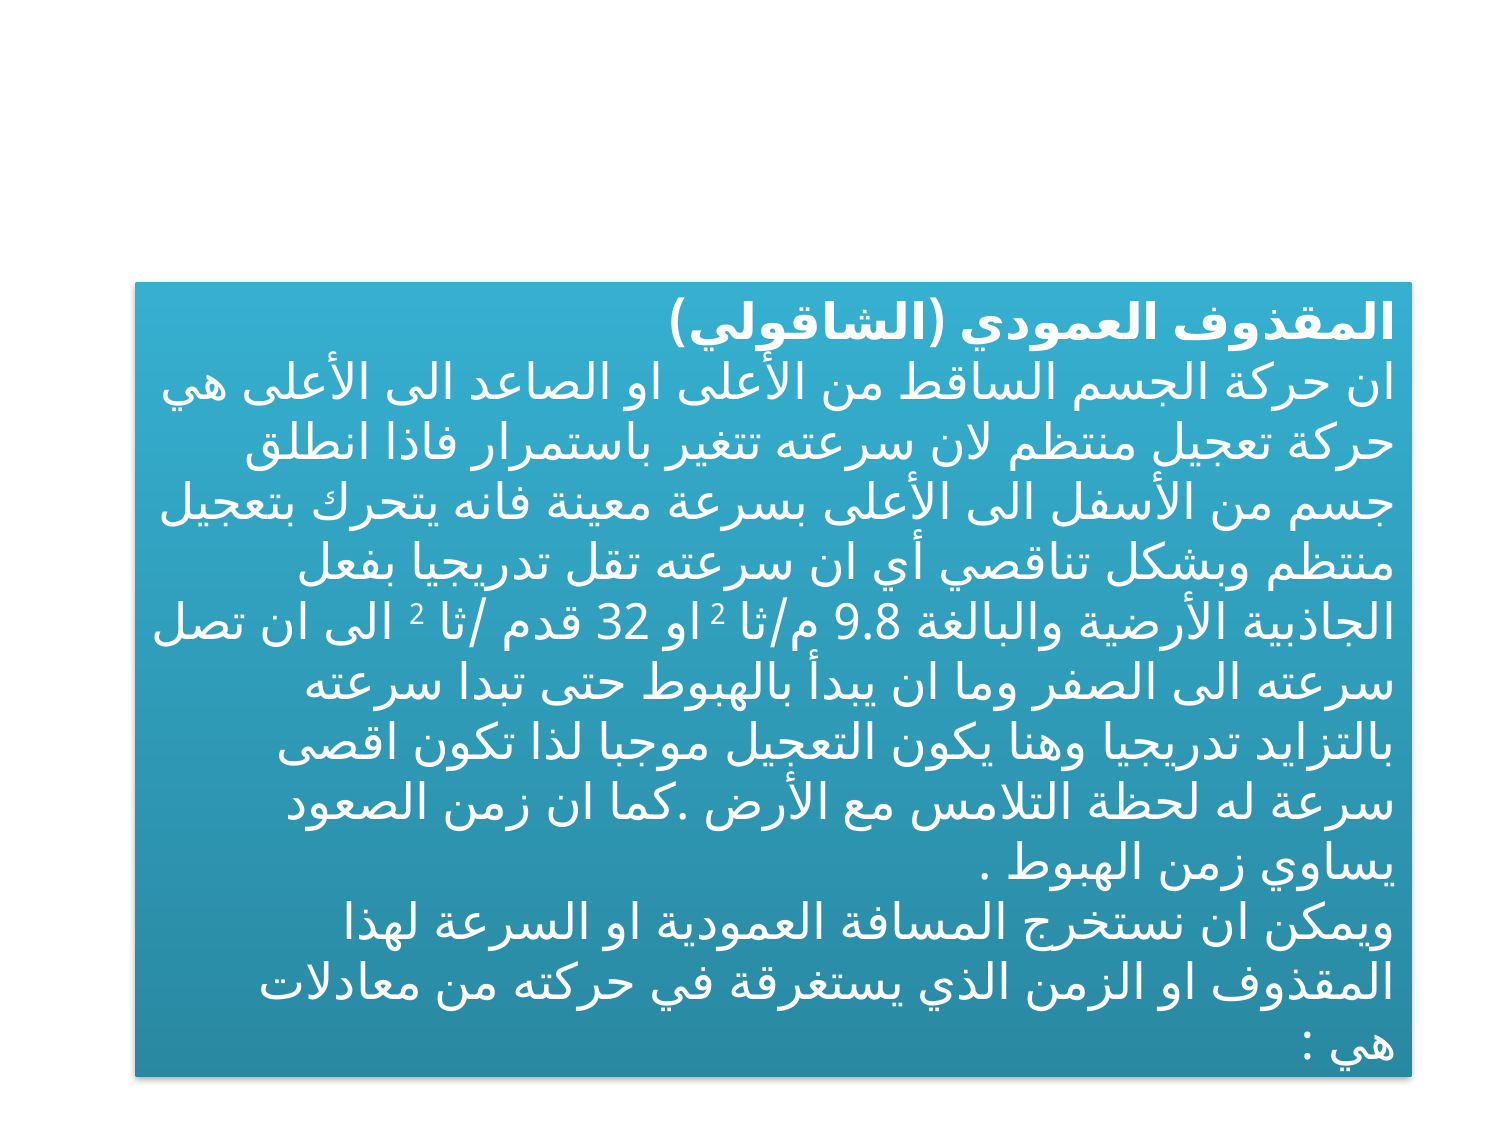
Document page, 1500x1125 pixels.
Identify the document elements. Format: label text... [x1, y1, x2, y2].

text_box المقذوف العمودي (الشاقولي) ان حركة الجسم الساقط من الأعلى او الصاعد الى الأعلى هي حركة تعجيل منتظم لان سرعته تتغير باستمرار فاذا انطلق جسم من الأسفل الى الأعلى بسرعة معينة فانه يتحرك بتعجيل منتظم وبشكل تناقصي أي ان سرعته تقل تدريجيا بفعل الجاذبية الأرضية والبالغة 9.8 م/ثا 2 او 32 قدم /ثا 2 الى ان تصل سرعته الى الصفر وما ان يبدأ بالهبوط حتى تبدا سرعته بالتزايد تدريجيا وهنا يكون التعجيل موجبا لذا تكون اقصى سرعة له لحظة التلامس مع الأرض .كما ان زمن الصعود يساوي زمن الهبوط . ويمكن ان نستخرج المسافة العمودية او السرعة لهذا المقذوف او الزمن الذي يستغرقة في حركته من معادلات هي : [135, 282, 1412, 1077]
